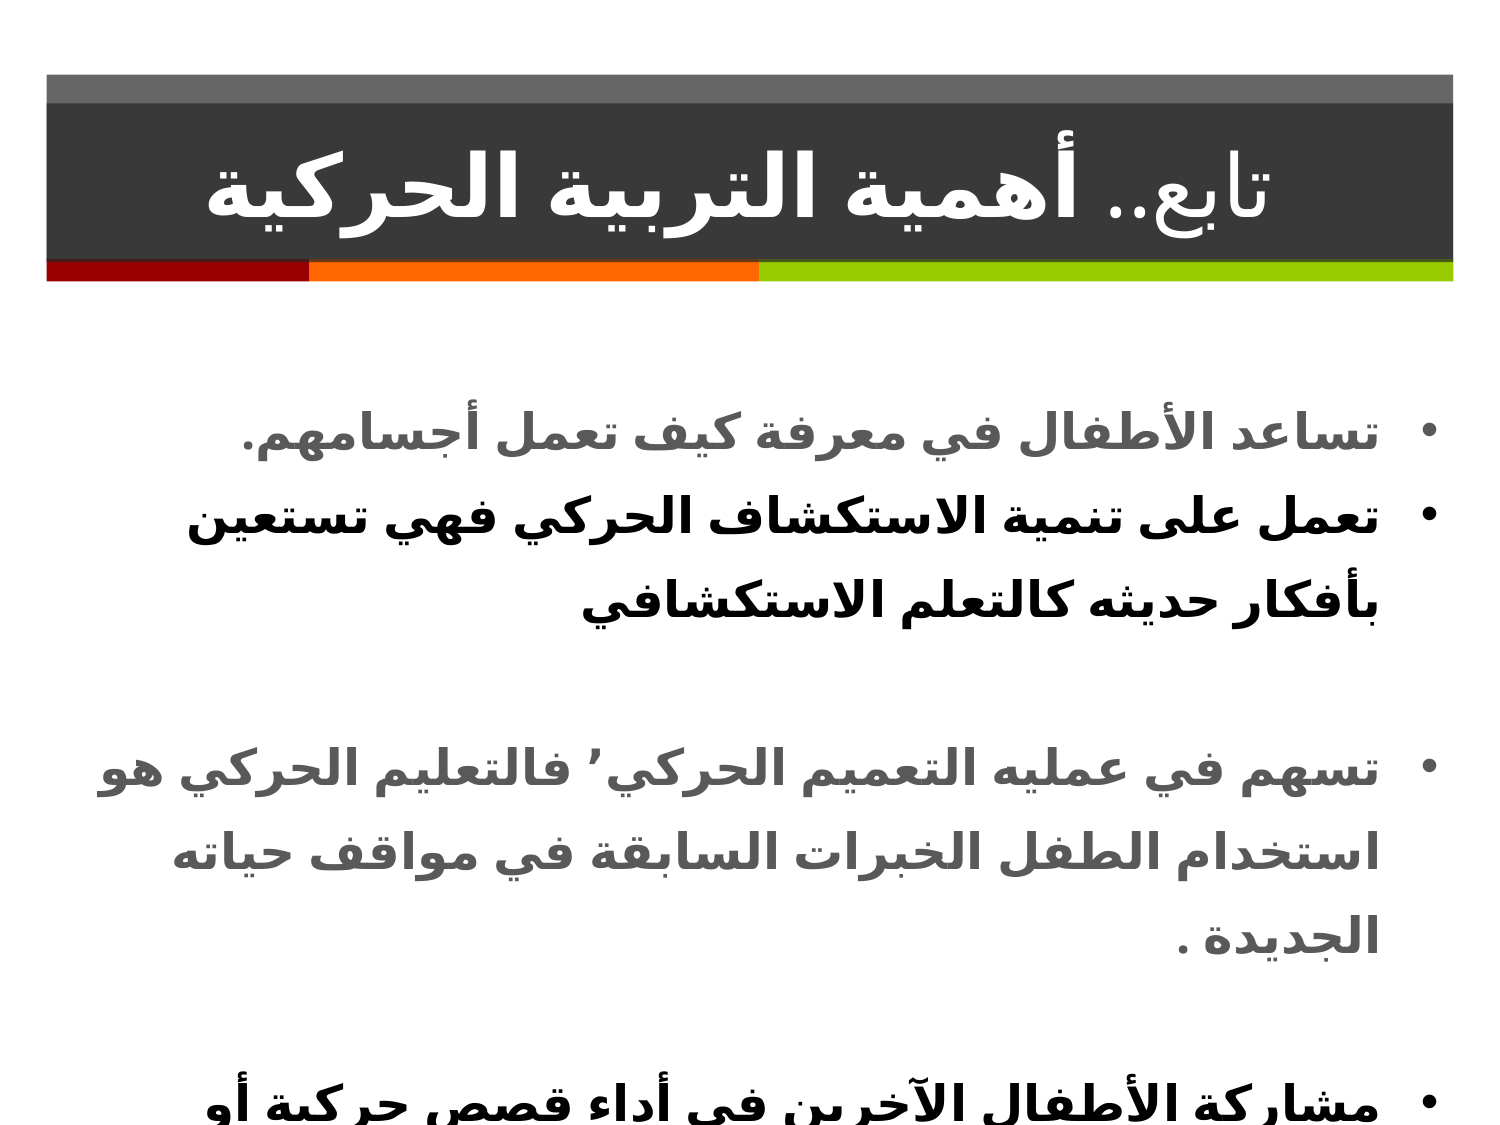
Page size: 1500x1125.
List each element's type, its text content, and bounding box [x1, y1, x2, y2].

title تابع.. أهمية التربية الحركية [46, 103, 1454, 263]
text_box تساعد الأطفال في معرفة كيف تعمل أجسامهم. تعمل على تنمية الاستكشاف الحركي فهي تستعين بأفكار حديثه كالتعلم الاستكشافي تسهم في عمليه التعميم الحركي٬ فالتعليم الحركي هو استخدام الطفل الخبرات السابقة في مواقف حياته الجديدة . مشاركة الأطفال الآخرين في أداء قصص حركية أو تمثيليات او ألعاب جماعية. [20, 367, 1453, 1125]
